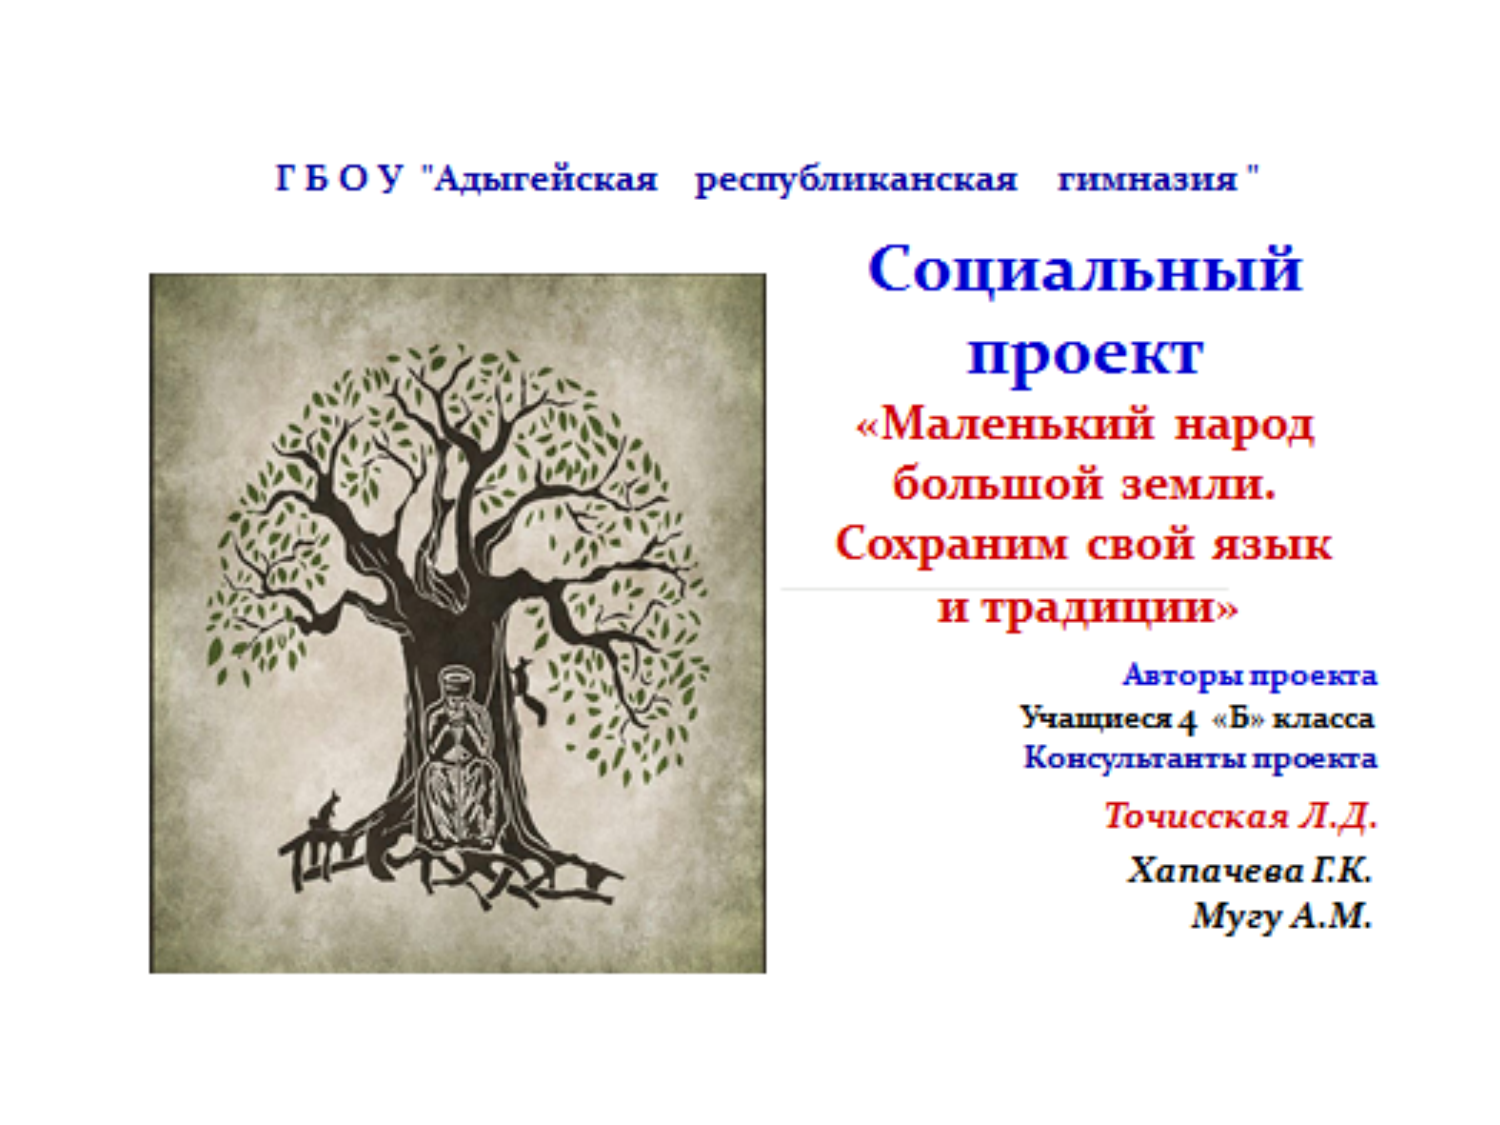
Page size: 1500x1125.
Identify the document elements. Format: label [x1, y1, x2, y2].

picture [76, 57, 1448, 1086]
